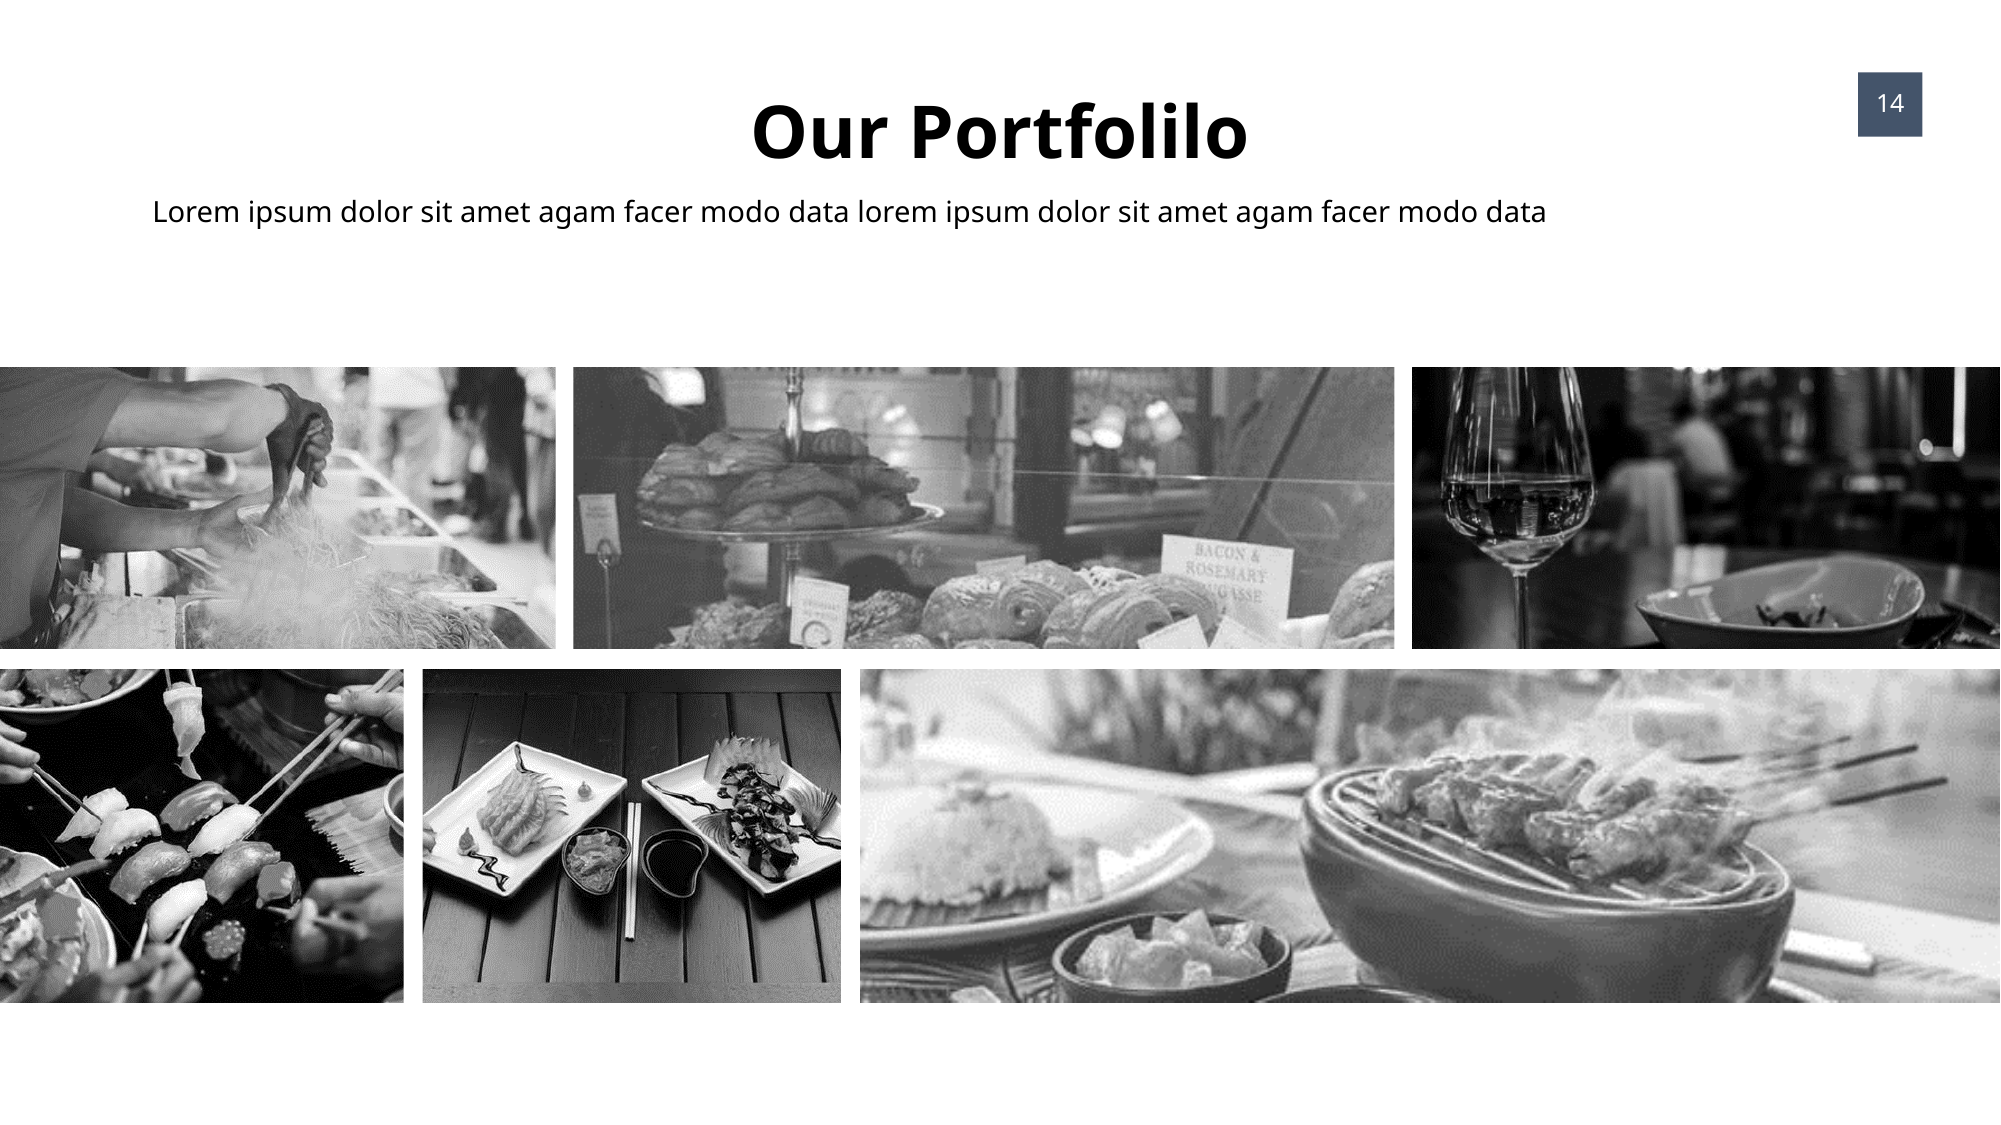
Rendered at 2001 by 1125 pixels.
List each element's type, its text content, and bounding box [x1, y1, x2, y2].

picture [0, 367, 556, 649]
picture [0, 669, 404, 1003]
picture [859, 669, 2000, 1003]
slide_number 14 [1863, 78, 1927, 130]
picture [422, 669, 841, 1003]
subtitle Lorem ipsum dolor sit amet agam facer modo data lorem ipsum dolor sit amet agam facer modo data [137, 191, 1863, 227]
title Our Portfolilo [137, 78, 1863, 191]
picture [573, 367, 1395, 649]
picture [1412, 367, 2000, 649]
